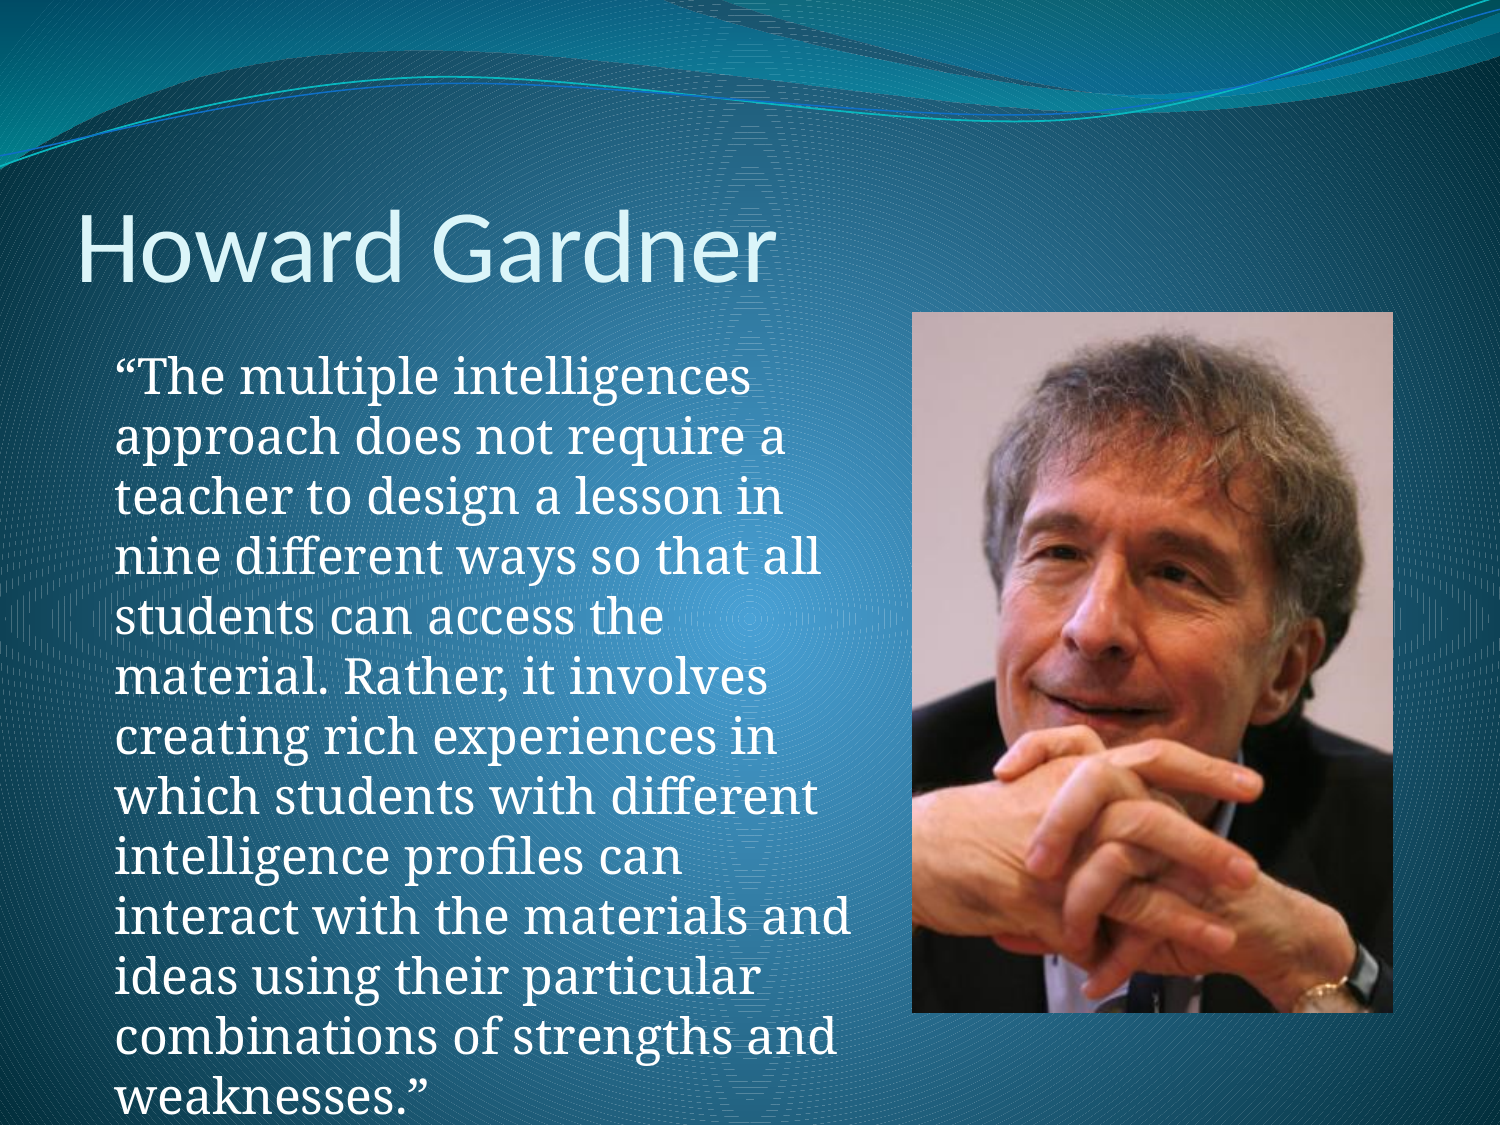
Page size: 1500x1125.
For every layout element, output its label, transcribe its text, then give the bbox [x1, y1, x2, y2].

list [912, 312, 1393, 1013]
text_box “The multiple intelligences approach does not require a teacher to design a lesson in nine different ways so that all students can access the material. Rather, it involves creating rich experiences in which students with different intelligence profiles can interact with the materials and ideas using their particular combinations of strengths and weaknesses.” [99, 337, 875, 1125]
title Howard Gardner [75, 115, 1425, 303]
